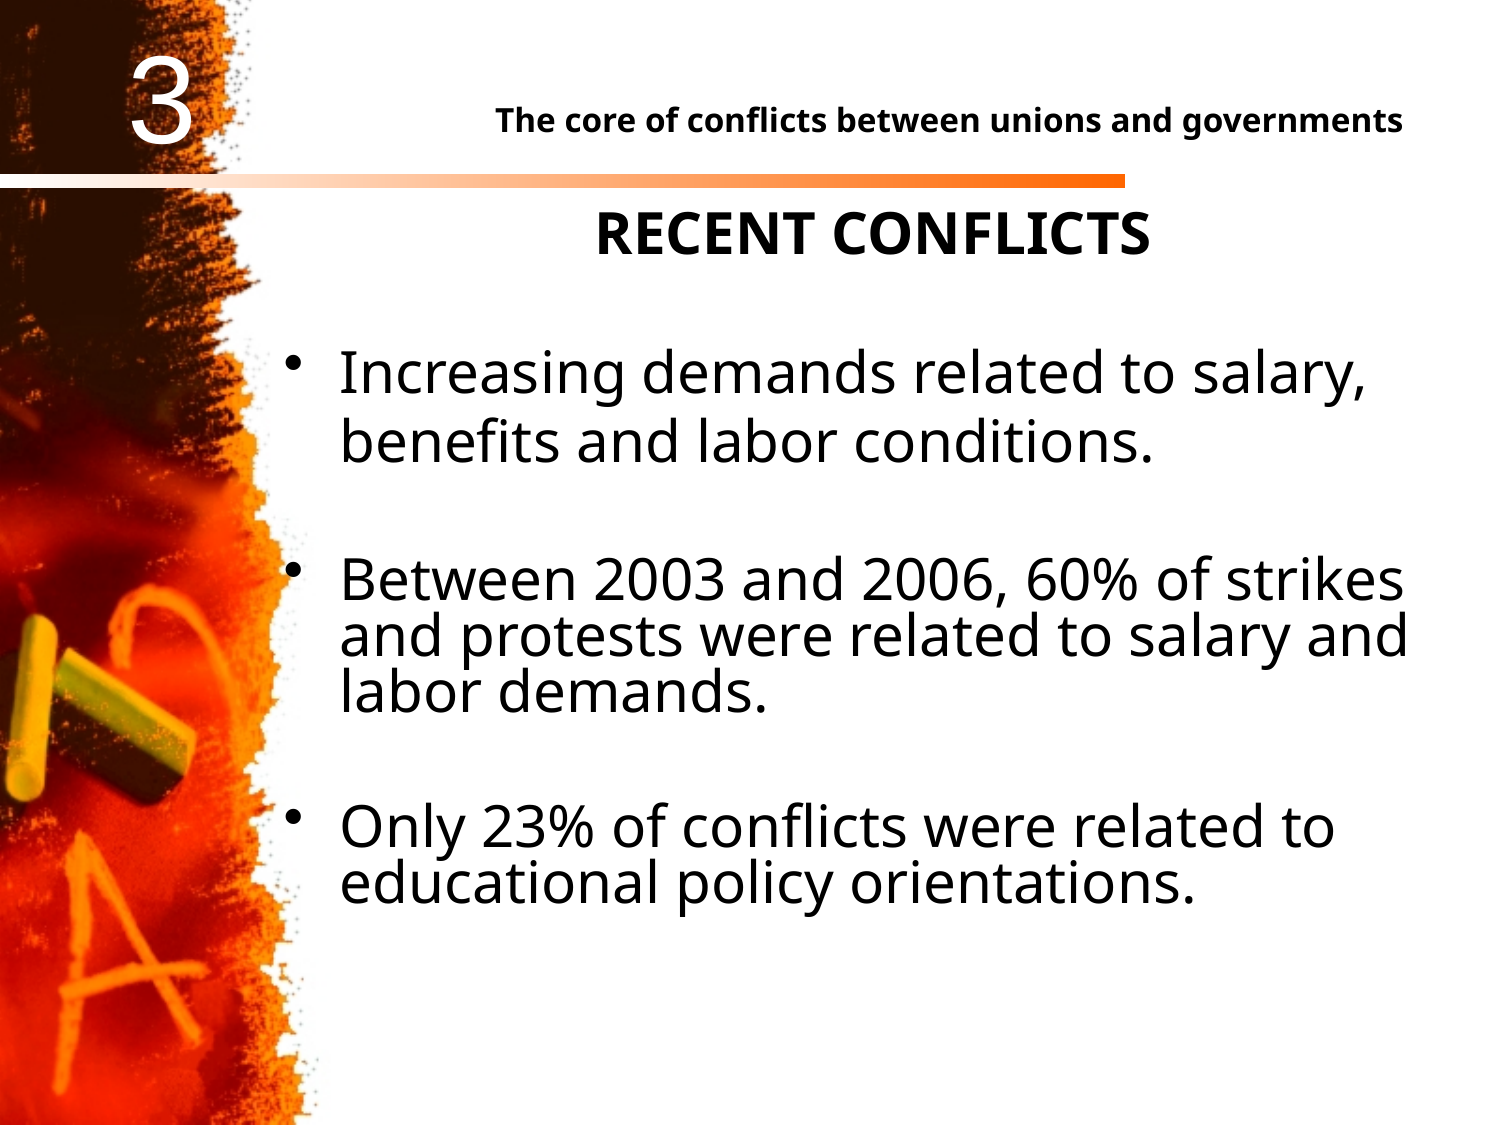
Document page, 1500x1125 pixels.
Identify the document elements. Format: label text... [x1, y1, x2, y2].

title The core of conflicts between unions and governments [274, 24, 1500, 213]
picture [0, 0, 1500, 175]
picture [0, 187, 1500, 1125]
list RECENT CONFLICTS Increasing demands related to salary, benefits and labor conditions. Between 2003 and 2006, 60% of strikes and protests were related to salary and labor demands. Only 23% of conflicts were related to educational policy orientations. [268, 202, 1494, 1011]
